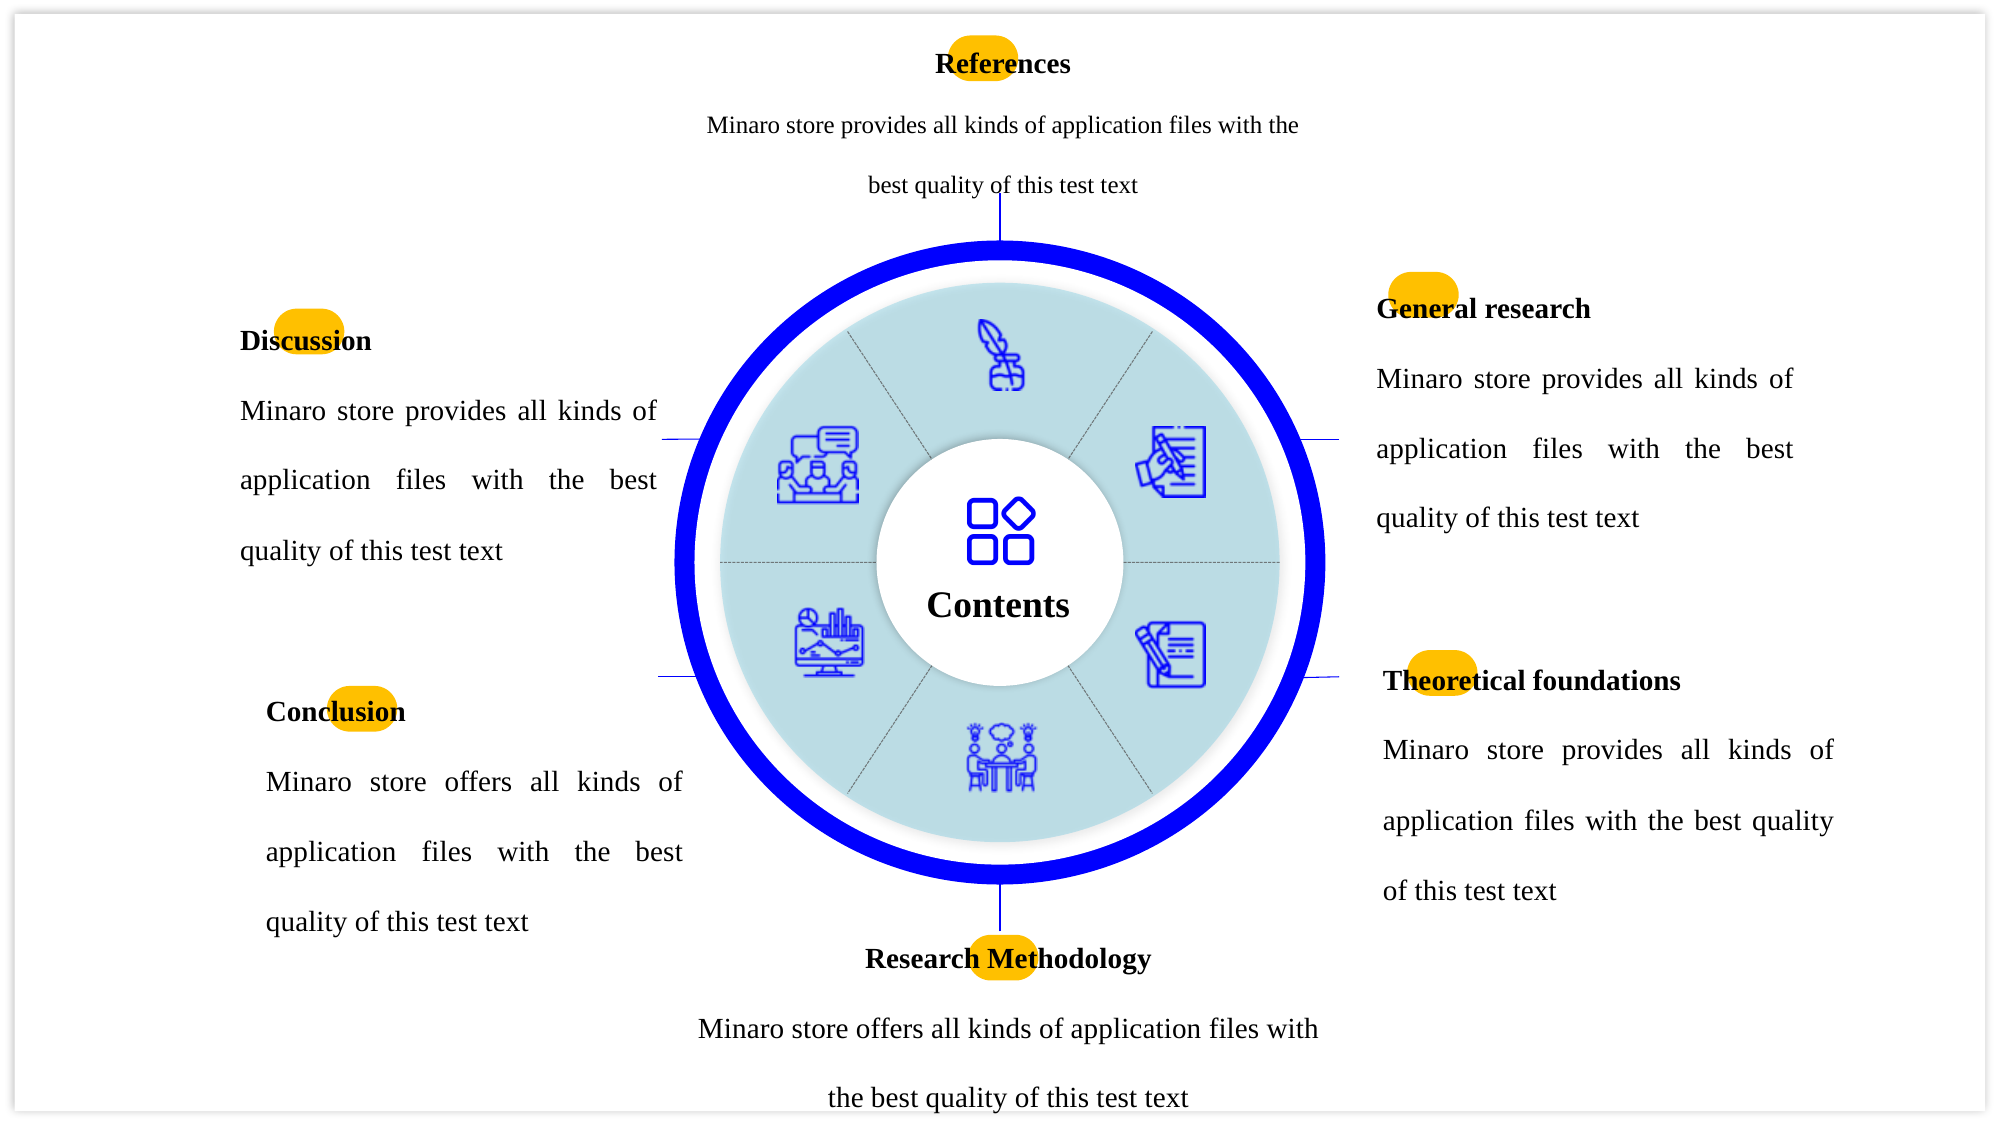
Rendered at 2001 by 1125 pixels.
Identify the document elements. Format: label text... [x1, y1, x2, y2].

text_box Research Methodology Minaro store offers all kinds of application files with the best quality of this test text [678, 896, 1340, 1122]
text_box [720, 282, 1280, 843]
text_box Discussion Minaro store provides all kinds of application files with the best quality of this test text [225, 278, 673, 574]
text_box General research Minaro store provides all kinds of application files with the best quality of this test text [1361, 246, 1809, 542]
text_box Theoretical foundations Minaro store provides all kinds of application files with the best quality of this test text [1368, 618, 1850, 914]
text_box References Minaro store provides all kinds of application files with the best quality of this test text [672, 1, 1334, 207]
text_box Conclusion Minaro store offers all kinds of application files with the best quality of this test text [251, 650, 699, 945]
